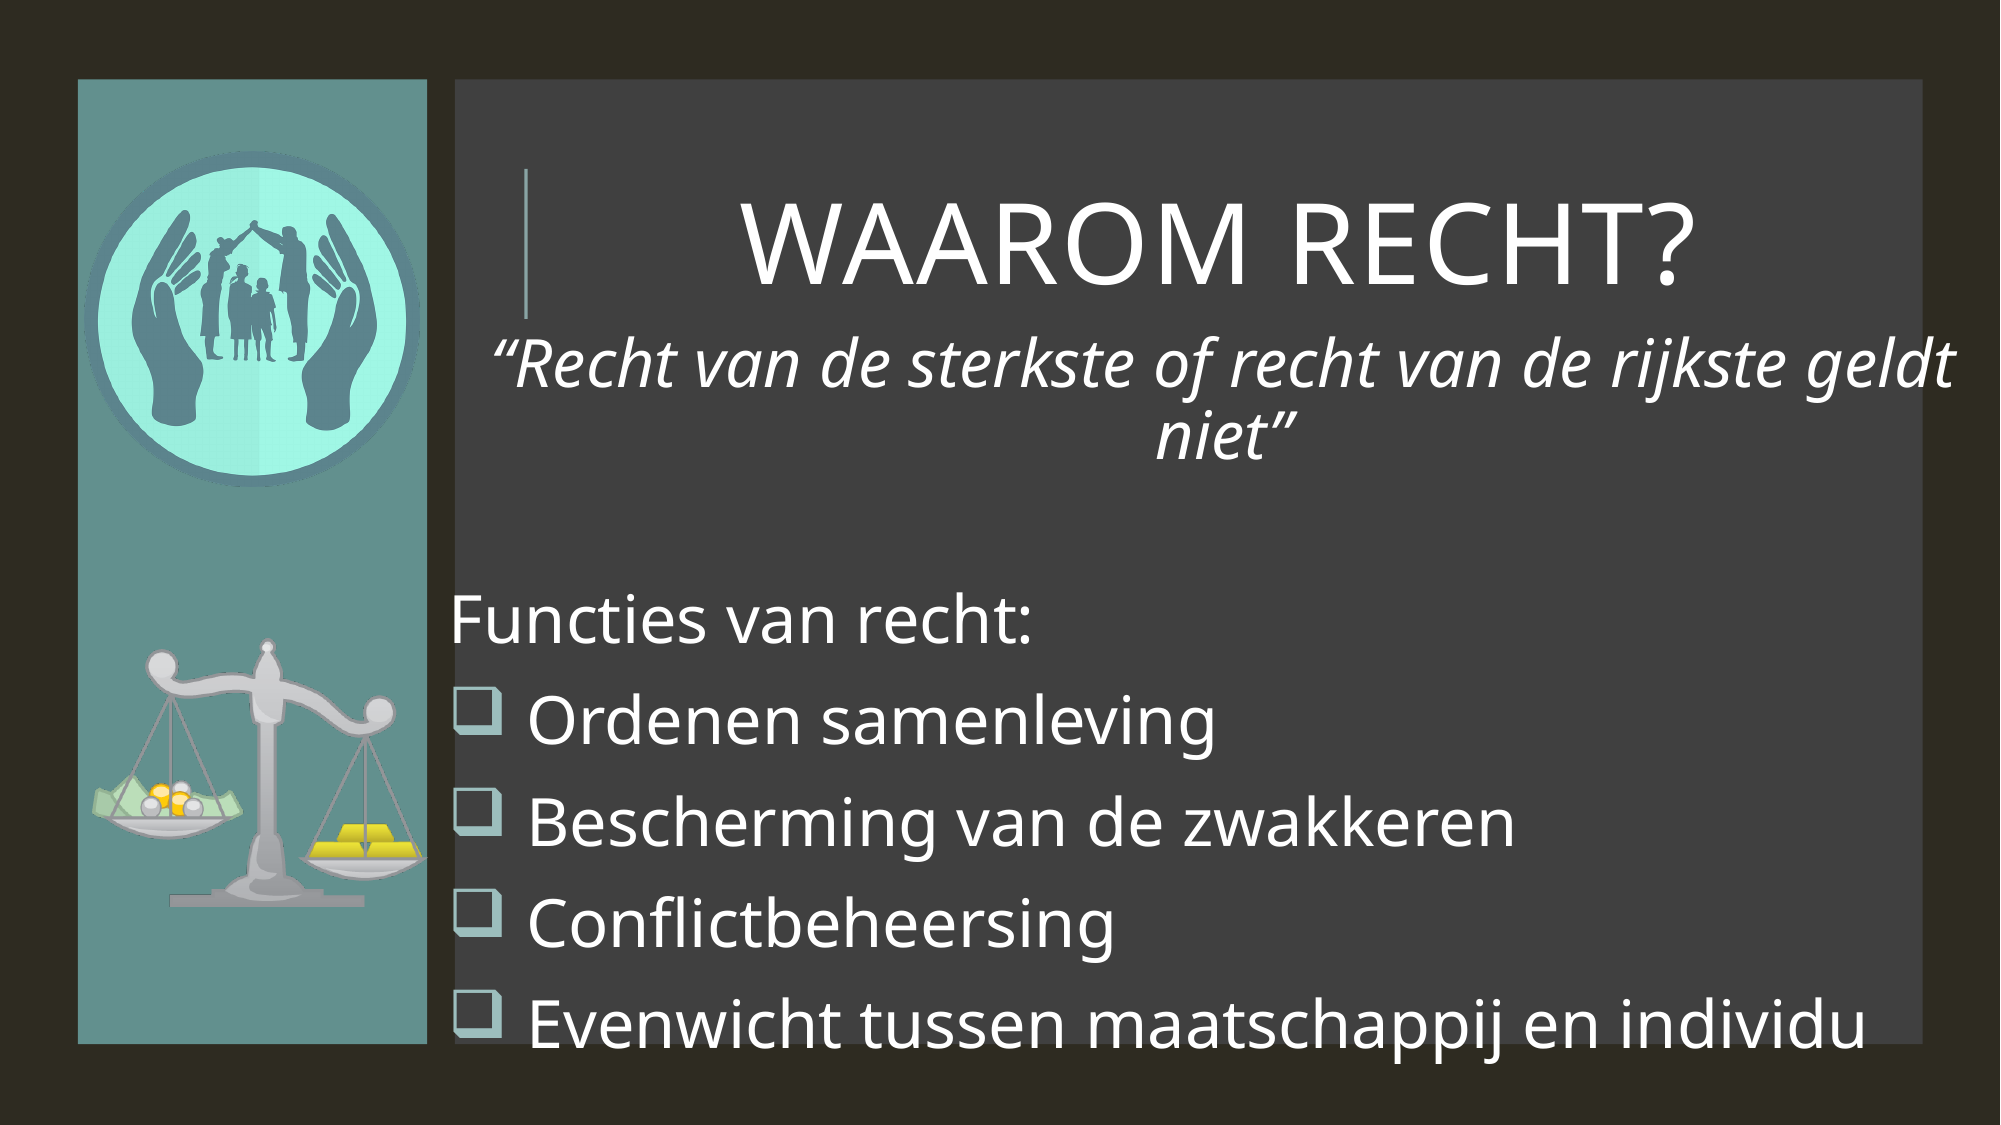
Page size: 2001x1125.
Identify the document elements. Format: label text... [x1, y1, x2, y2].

text_box [0, 0, 2000, 1125]
title Waarom Recht? [569, 129, 1869, 322]
list “Recht van de sterkste of recht van de rijkste geldt niet” Functies van recht: Ordenen samenleving Bescherming van de zwakkeren Conflictbeheersing Evenwicht tussen maatschappij en individu [441, 322, 2000, 1086]
picture [83, 151, 420, 487]
text_box [77, 78, 428, 1045]
picture [91, 638, 428, 907]
text_box [453, 78, 1924, 322]
